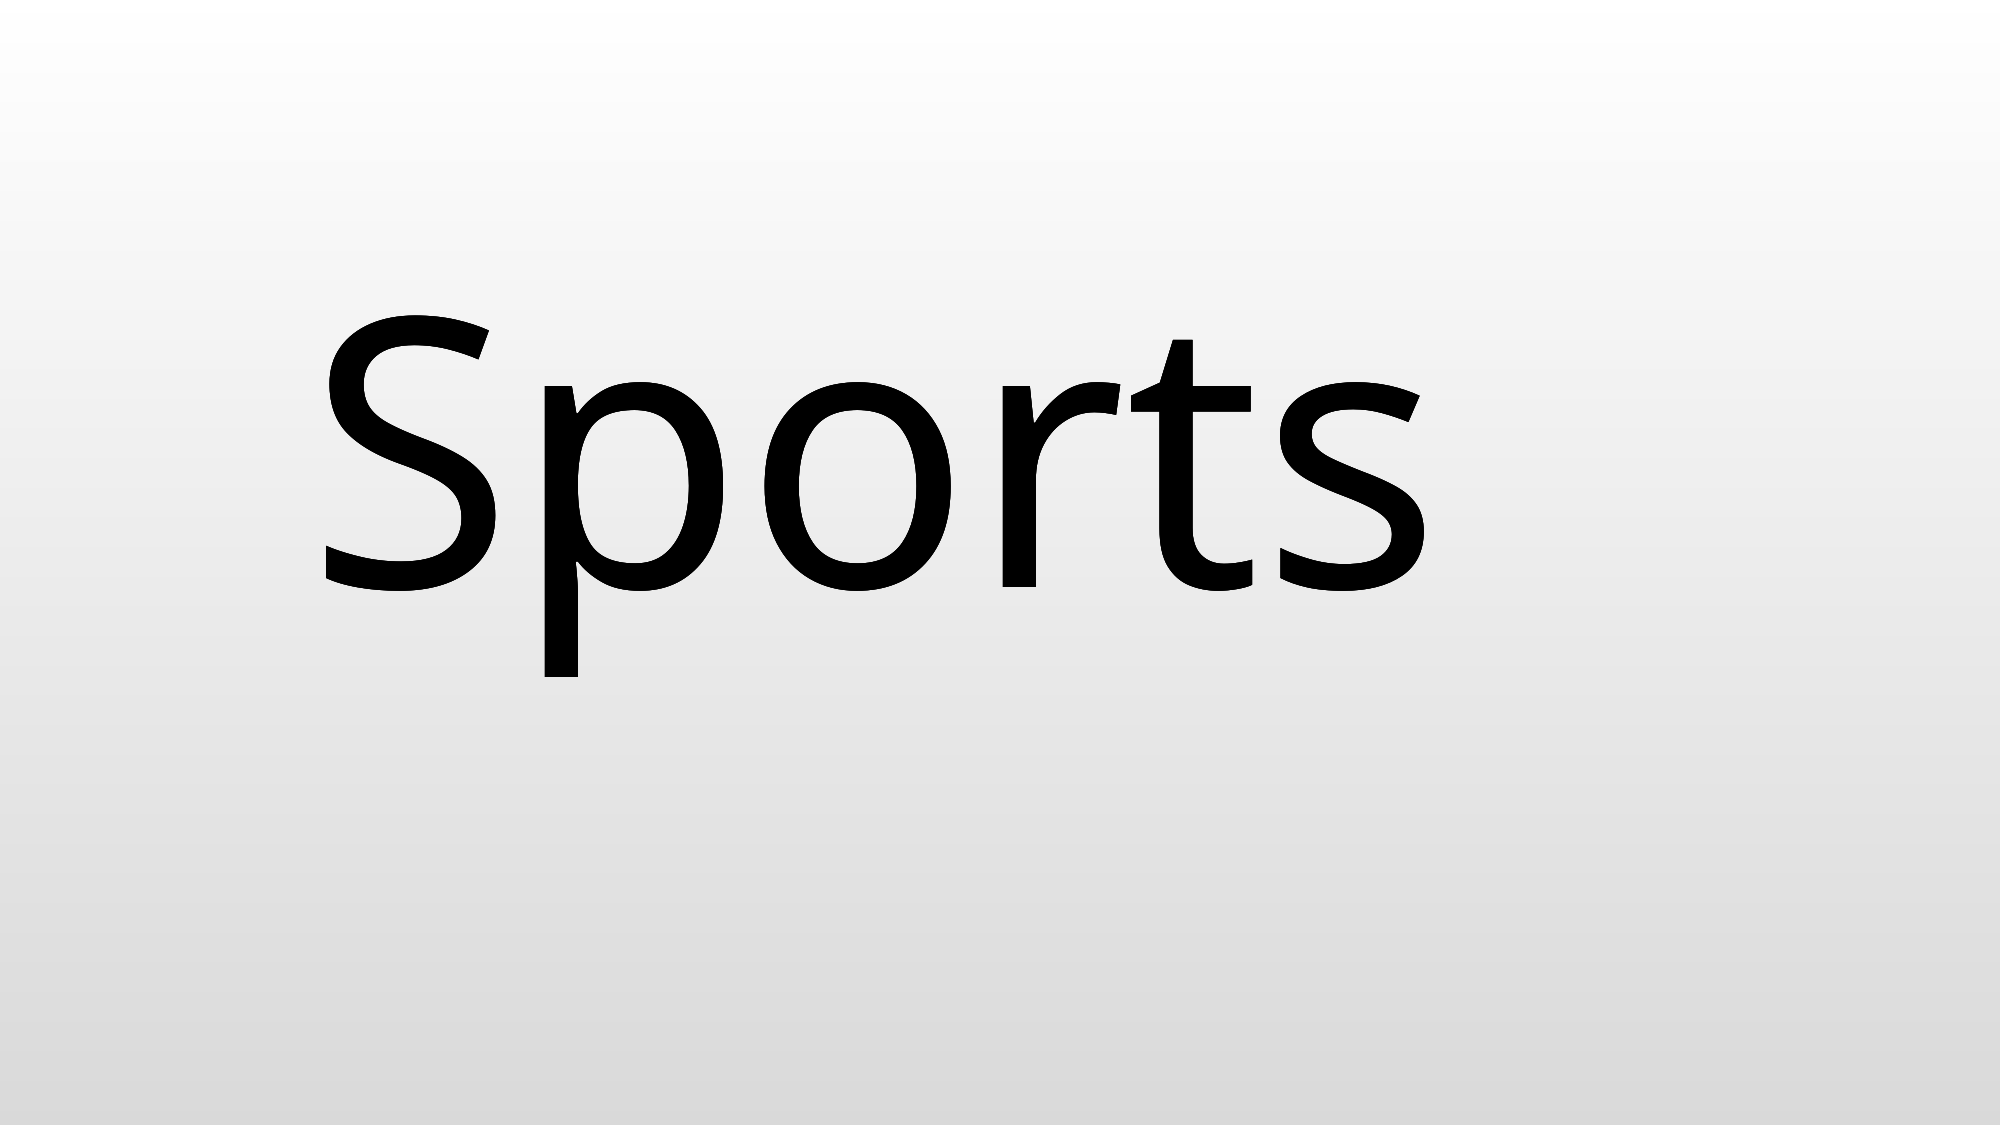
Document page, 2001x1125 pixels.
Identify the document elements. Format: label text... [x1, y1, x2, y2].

text_box Sports [292, 205, 1843, 1017]
